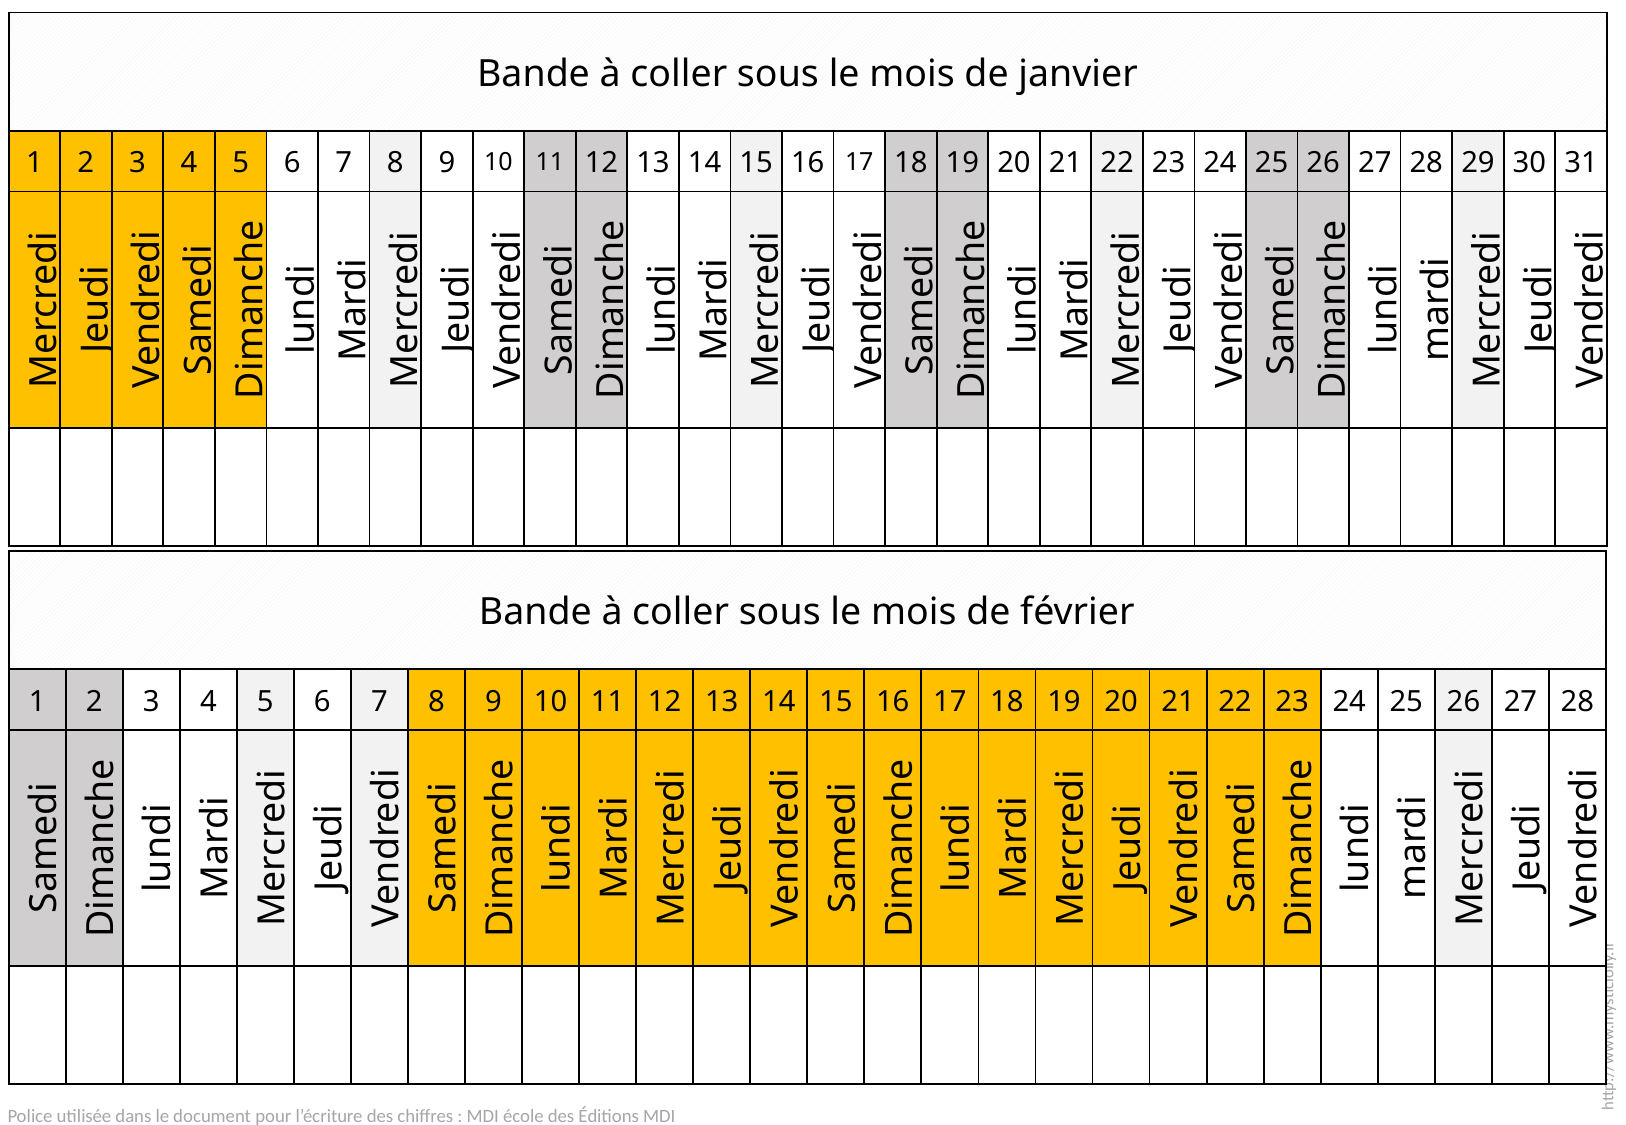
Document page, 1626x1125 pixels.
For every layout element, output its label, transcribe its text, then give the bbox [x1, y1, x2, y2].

table_cell Dimanche [577, 192, 626, 427]
table_cell 11 [525, 132, 575, 191]
table_cell 5 [216, 132, 266, 191]
table_cell [61, 429, 111, 545]
table_cell [1379, 967, 1434, 1083]
table_cell Samedi [886, 192, 936, 427]
table_cell Mardi [680, 192, 730, 427]
table_cell 2 [61, 132, 111, 191]
table_cell 8 [409, 670, 464, 729]
table_cell Samedi [164, 192, 214, 427]
table_cell 5 [238, 670, 293, 729]
table_cell 9 [466, 670, 521, 729]
table_cell 6 [267, 132, 317, 191]
table_cell 18 [979, 670, 1035, 729]
table_header Bande à coller sous le mois de février [10, 552, 1605, 668]
table_cell 31 [1556, 132, 1606, 191]
table_cell [1093, 967, 1149, 1083]
table_cell Jeudi [694, 731, 749, 965]
table_cell 16 [783, 132, 833, 191]
table_cell [1092, 429, 1142, 545]
table_cell Dimanche [216, 192, 266, 427]
table_cell 16 [865, 670, 920, 729]
table_cell lundi [628, 192, 678, 427]
table_cell 22 [1208, 670, 1263, 729]
table_cell Mercredi [1092, 192, 1142, 427]
table_cell Dimanche [865, 731, 920, 965]
table_cell [238, 967, 293, 1083]
table_cell Mercredi [370, 192, 420, 427]
table_cell Jeudi [1144, 192, 1194, 427]
table_cell 14 [680, 132, 730, 191]
table_cell [886, 429, 936, 545]
table_cell lundi [922, 731, 978, 965]
table_cell [751, 967, 806, 1083]
table_cell lundi [267, 192, 317, 427]
table_cell 7 [352, 670, 407, 729]
table_cell Jeudi [1493, 731, 1548, 965]
table_cell 25 [1379, 670, 1434, 729]
table_cell Vendredi [1195, 192, 1245, 427]
table_cell Dimanche [67, 731, 122, 965]
table_cell Mardi [319, 192, 369, 427]
table_cell [216, 429, 266, 545]
table_cell [422, 429, 472, 545]
table_cell [731, 429, 781, 545]
table_cell Jeudi [1505, 192, 1554, 427]
table_cell [989, 429, 1039, 545]
table_cell [637, 967, 692, 1083]
table_cell Samedi [10, 731, 65, 965]
table_cell 25 [1247, 132, 1297, 191]
table_cell [1144, 429, 1194, 545]
table_cell Mercredi [10, 192, 59, 427]
table_cell 20 [989, 132, 1039, 191]
table_cell 14 [751, 670, 806, 729]
table_cell 6 [295, 670, 350, 729]
table_cell [124, 967, 179, 1083]
table_cell 3 [113, 132, 162, 191]
table_cell [922, 967, 978, 1083]
table_cell [1208, 967, 1263, 1083]
table_cell [808, 967, 863, 1083]
table_cell [1036, 967, 1092, 1083]
table_cell 26 [1298, 132, 1348, 191]
table_cell [10, 967, 65, 1083]
table_cell [466, 967, 521, 1083]
table_cell 13 [694, 670, 749, 729]
table_cell lundi [1350, 192, 1400, 427]
table_cell 7 [319, 132, 369, 191]
table_cell Jeudi [61, 192, 111, 427]
table_cell Samedi [525, 192, 575, 427]
table_cell [67, 967, 122, 1083]
table_cell 19 [938, 132, 987, 191]
table_cell mardi [1379, 731, 1434, 965]
table_cell 20 [1093, 670, 1149, 729]
table_cell [580, 967, 635, 1083]
table_cell 12 [637, 670, 692, 729]
table_cell Vendredi [1150, 731, 1206, 965]
table_cell [1436, 967, 1491, 1083]
table_cell Samedi [409, 731, 464, 965]
table_cell lundi [523, 731, 578, 965]
table_cell [1322, 967, 1377, 1083]
table_cell Mardi [1041, 192, 1090, 427]
table_cell [1298, 429, 1348, 545]
table_cell [181, 967, 236, 1083]
table_cell 4 [164, 132, 214, 191]
table_cell Mercredi [1036, 731, 1092, 965]
table_cell [1556, 429, 1606, 545]
table_cell 3 [124, 670, 179, 729]
table_cell 15 [731, 132, 781, 191]
table_cell Vendredi [751, 731, 806, 965]
table_cell [319, 429, 369, 545]
table_cell Samedi [1208, 731, 1263, 965]
table_cell 17 [834, 132, 884, 191]
table_cell 21 [1041, 132, 1090, 191]
table_cell Vendredi [1550, 731, 1605, 965]
table_cell Vendredi [834, 192, 884, 427]
table_cell Mercredi [731, 192, 781, 427]
table_cell [409, 967, 464, 1083]
table_cell [1265, 967, 1320, 1083]
table_cell 23 [1265, 670, 1320, 729]
table_cell 24 [1195, 132, 1245, 191]
table_cell [1550, 967, 1605, 1083]
table_cell mardi [1401, 192, 1451, 427]
table_cell Samedi [808, 731, 863, 965]
table_cell 11 [580, 670, 635, 729]
table_cell [938, 429, 987, 545]
table_cell 21 [1150, 670, 1206, 729]
table_cell Mercredi [637, 731, 692, 965]
table_cell 15 [808, 670, 863, 729]
table_cell [694, 967, 749, 1083]
table_cell [267, 429, 317, 545]
table_cell Mercredi [238, 731, 293, 965]
table_cell 19 [1036, 670, 1092, 729]
table_cell [10, 429, 59, 545]
table_cell Vendredi [113, 192, 162, 427]
table_cell lundi [989, 192, 1039, 427]
table_cell Dimanche [1298, 192, 1348, 427]
table_cell [1150, 967, 1206, 1083]
table_cell Mardi [979, 731, 1035, 965]
table_cell [680, 429, 730, 545]
table_cell [113, 429, 162, 545]
table_cell Vendredi [474, 192, 523, 427]
table_cell 27 [1493, 670, 1548, 729]
table_cell 8 [370, 132, 420, 191]
table_cell 18 [886, 132, 936, 191]
table_cell 13 [628, 132, 678, 191]
table_cell Jeudi [1093, 731, 1149, 965]
table_cell 12 [577, 132, 626, 191]
table_cell 28 [1550, 670, 1605, 729]
table_cell Dimanche [1265, 731, 1320, 965]
table_cell 17 [922, 670, 978, 729]
table_cell [1505, 429, 1554, 545]
table_cell 1 [10, 132, 59, 191]
table_cell [577, 429, 626, 545]
table_cell [1453, 429, 1503, 545]
table_cell [1247, 429, 1297, 545]
table_cell 9 [422, 132, 472, 191]
table_cell Jeudi [783, 192, 833, 427]
table_cell Mardi [181, 731, 236, 965]
table_cell Vendredi [352, 731, 407, 965]
table_cell Jeudi [422, 192, 472, 427]
table_cell 1 [10, 670, 65, 729]
table_header Bande à coller sous le mois de janvier [10, 13, 1606, 130]
table_cell [865, 967, 920, 1083]
table_cell [164, 429, 214, 545]
table_cell 10 [523, 670, 578, 729]
table_cell lundi [124, 731, 179, 965]
table_cell Jeudi [295, 731, 350, 965]
table_cell Mercredi [1436, 731, 1491, 965]
table_cell [474, 429, 523, 545]
table_cell [783, 429, 833, 545]
table_cell Mardi [580, 731, 635, 965]
table_cell [295, 967, 350, 1083]
table_cell Dimanche [466, 731, 521, 965]
table_cell Mercredi [1453, 192, 1503, 427]
table_cell 23 [1144, 132, 1194, 191]
table_cell [979, 967, 1035, 1083]
table_cell [1350, 429, 1400, 545]
table_cell [834, 429, 884, 545]
table_cell Samedi [1247, 192, 1297, 427]
table_cell 28 [1401, 132, 1451, 191]
table_cell [1401, 429, 1451, 545]
table_cell 30 [1505, 132, 1554, 191]
table_cell [1041, 429, 1090, 545]
table_cell 24 [1322, 670, 1377, 729]
table_cell [370, 429, 420, 545]
table_cell 22 [1092, 132, 1142, 191]
table_cell 29 [1453, 132, 1503, 191]
table_cell Dimanche [938, 192, 987, 427]
table_cell 10 [474, 132, 523, 191]
table_cell 27 [1350, 132, 1400, 191]
table_cell lundi [1322, 731, 1377, 965]
table_cell [525, 429, 575, 545]
table_cell [1195, 429, 1245, 545]
table_cell 26 [1436, 670, 1491, 729]
table_cell [1493, 967, 1548, 1083]
table_cell [352, 967, 407, 1083]
table_cell 2 [67, 670, 122, 729]
table_cell Vendredi [1556, 192, 1606, 427]
table_cell [523, 967, 578, 1083]
table_cell [628, 429, 678, 545]
table_cell 4 [181, 670, 236, 729]
